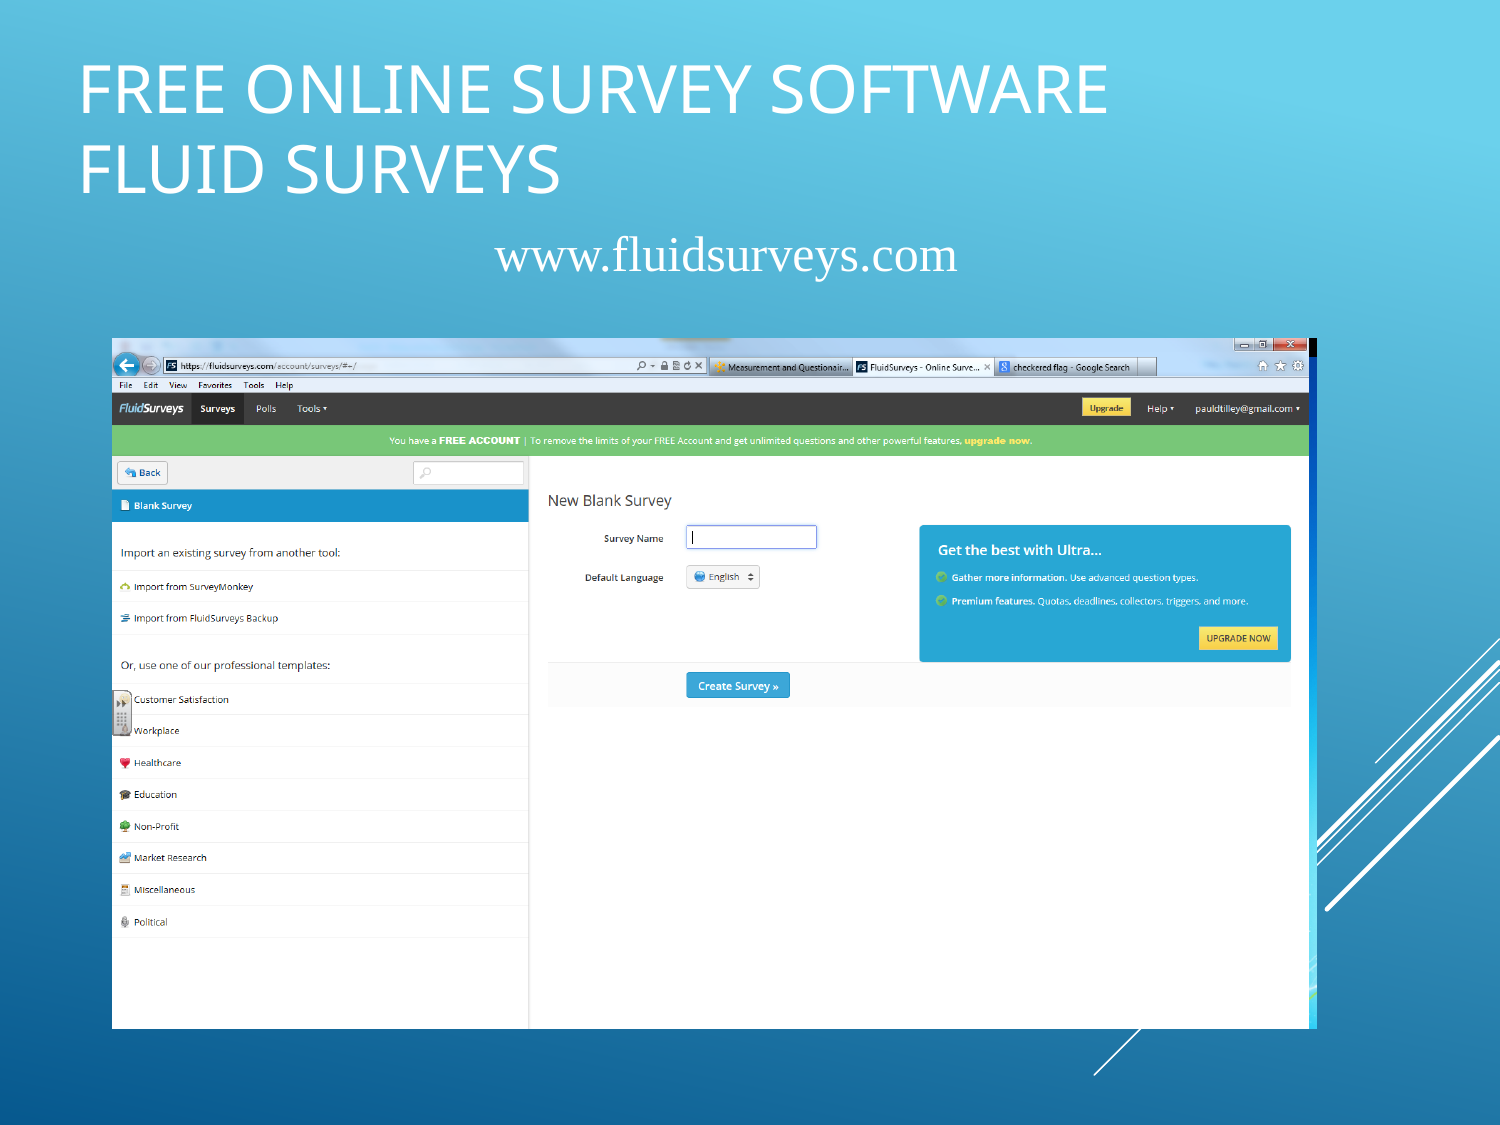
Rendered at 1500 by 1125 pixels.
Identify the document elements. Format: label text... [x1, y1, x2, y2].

text_box www.fluidsurveys.com [479, 213, 974, 289]
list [111, 337, 1318, 1030]
title Free online survey software Fluid Surveys [62, 1, 1138, 252]
